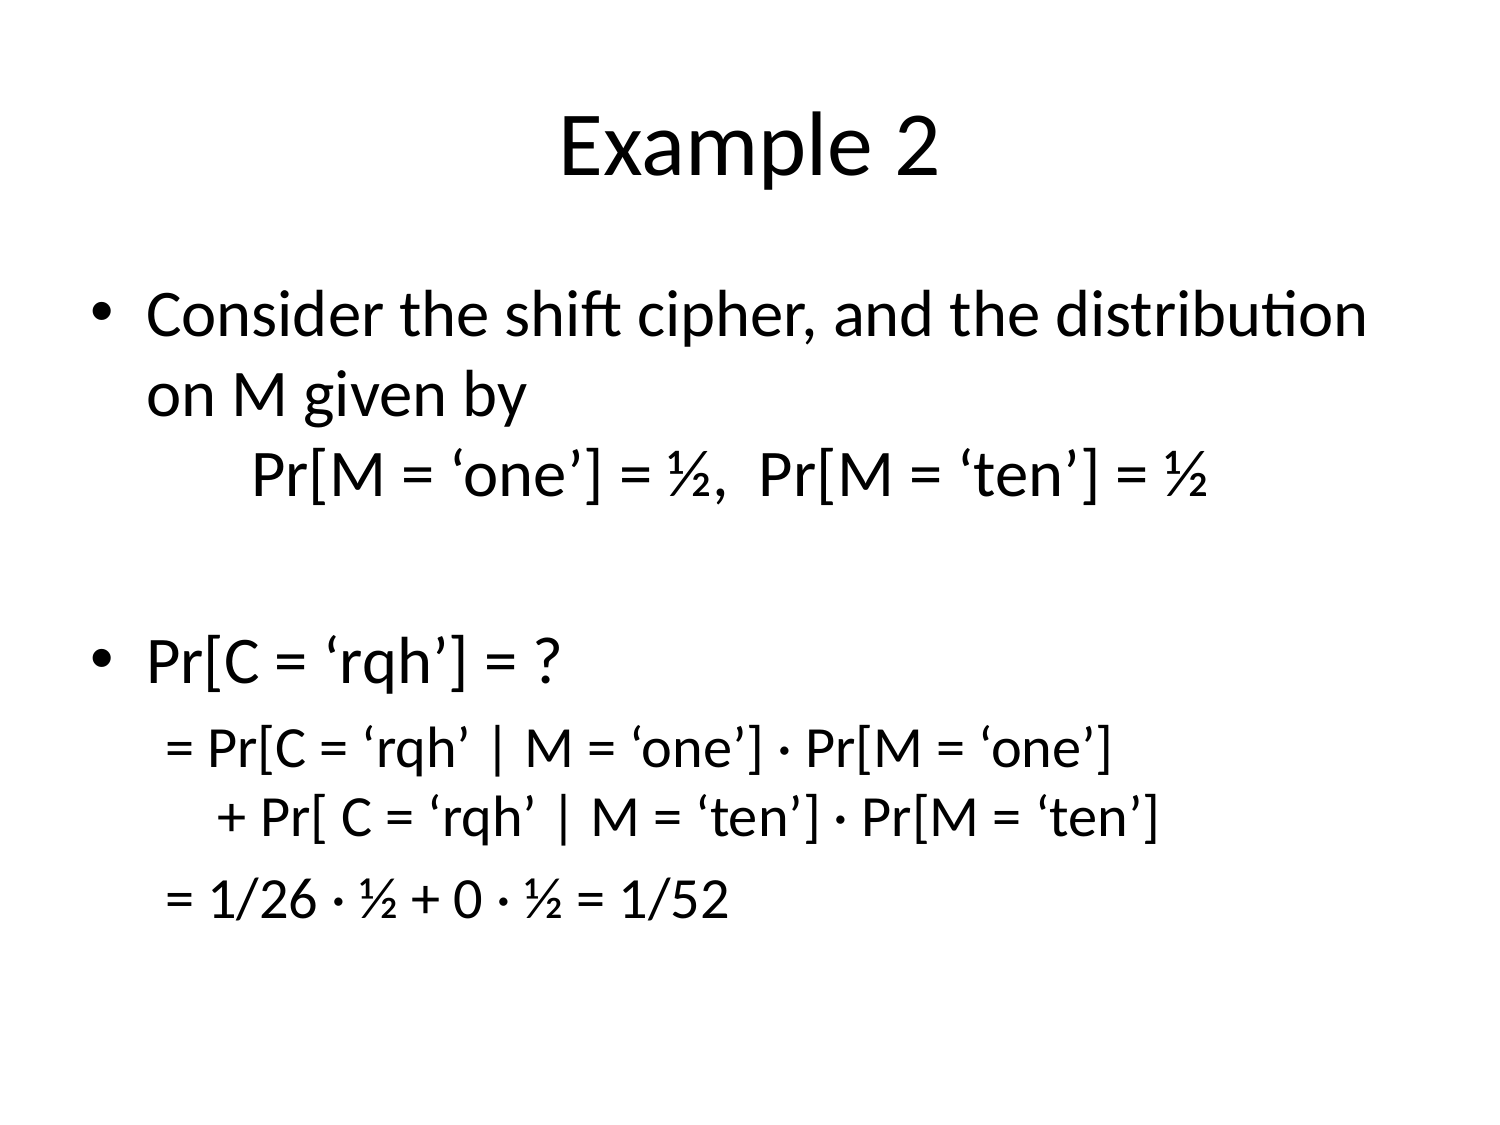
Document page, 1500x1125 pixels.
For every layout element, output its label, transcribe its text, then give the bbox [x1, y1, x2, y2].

list Consider the shift cipher, and the distribution on M given by Pr[M = ‘one’] = ½, Pr[M = ‘ten’] = ½ Pr[C = ‘rqh’] = ? = Pr[C = ‘rqh’ | M = ‘one’] · Pr[M = ‘one’] + Pr[ C = ‘rqh’ | M = ‘ten’] · Pr[M = ‘ten’] = 1/26 · ½ + 0 · ½ = 1/52 [75, 262, 1425, 1005]
title Example 2 [75, 45, 1425, 233]
